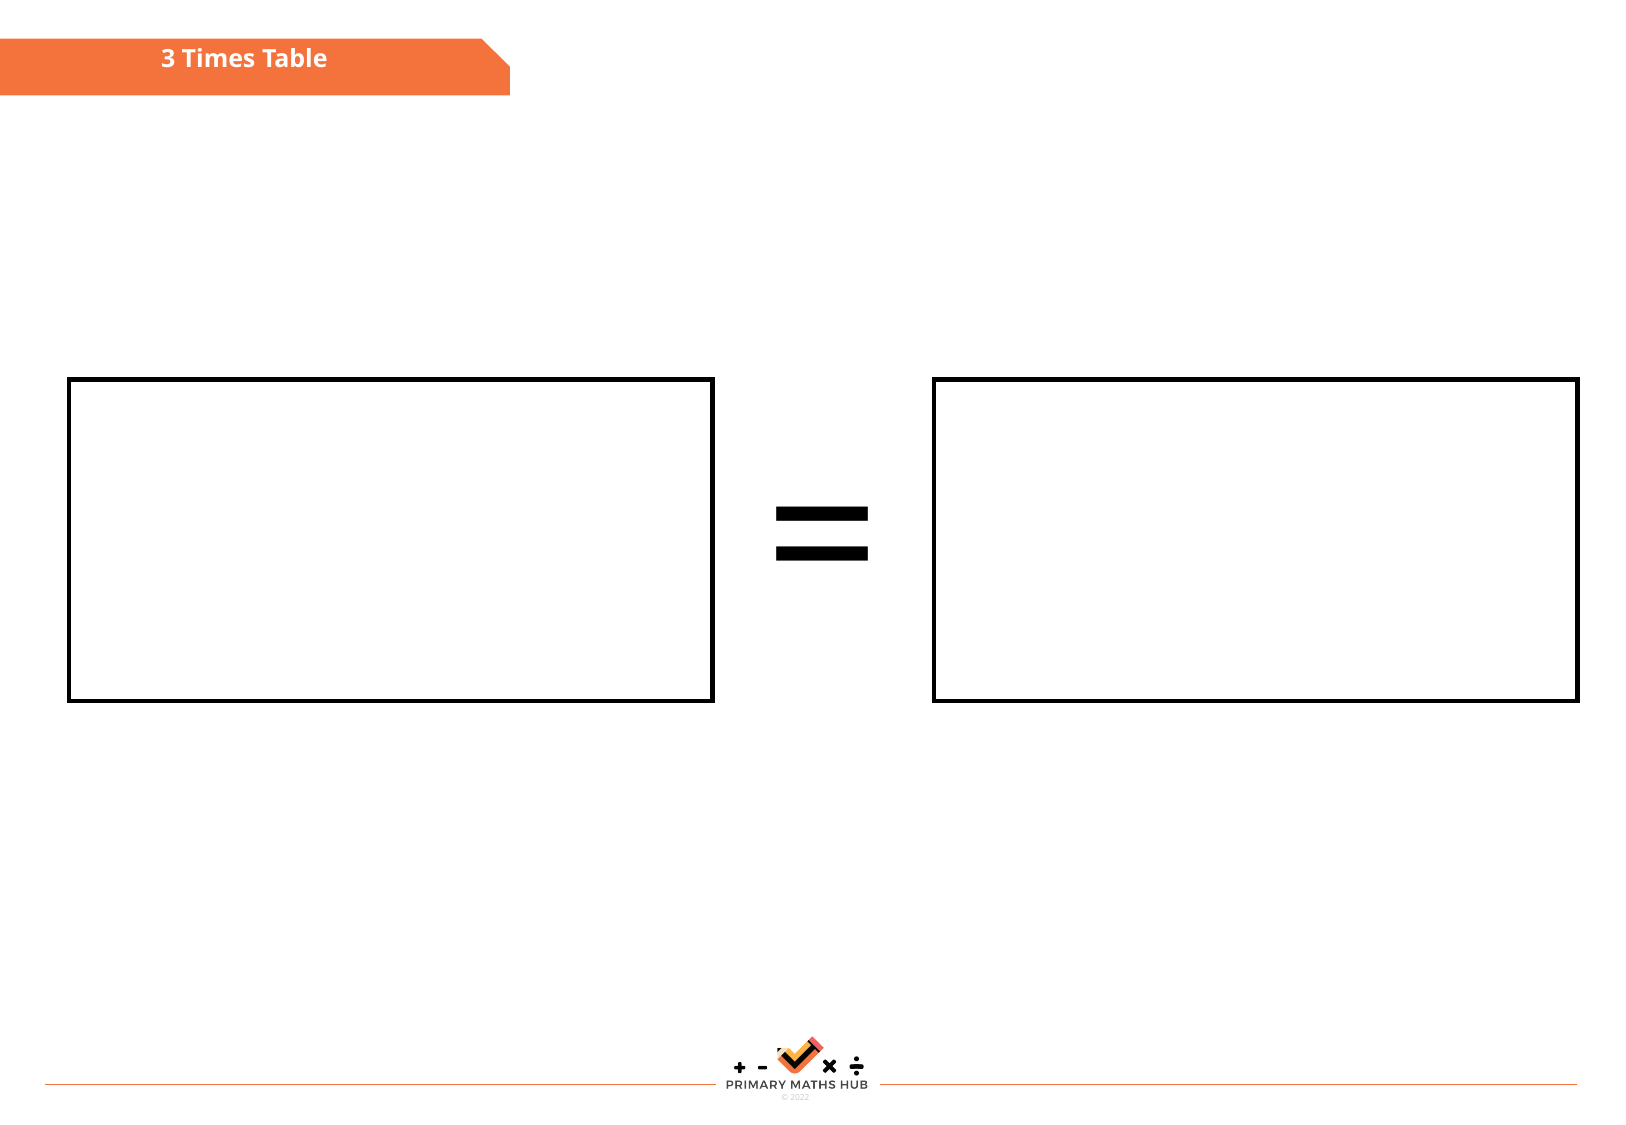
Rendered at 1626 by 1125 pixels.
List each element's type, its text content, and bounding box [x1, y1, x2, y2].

text_box [933, 378, 1578, 702]
picture [722, 1034, 872, 1094]
text_box © 2022 [720, 1084, 870, 1110]
text_box [68, 378, 713, 702]
text_box = [751, 397, 896, 653]
text_box 3 Times Table [0, 37, 511, 97]
